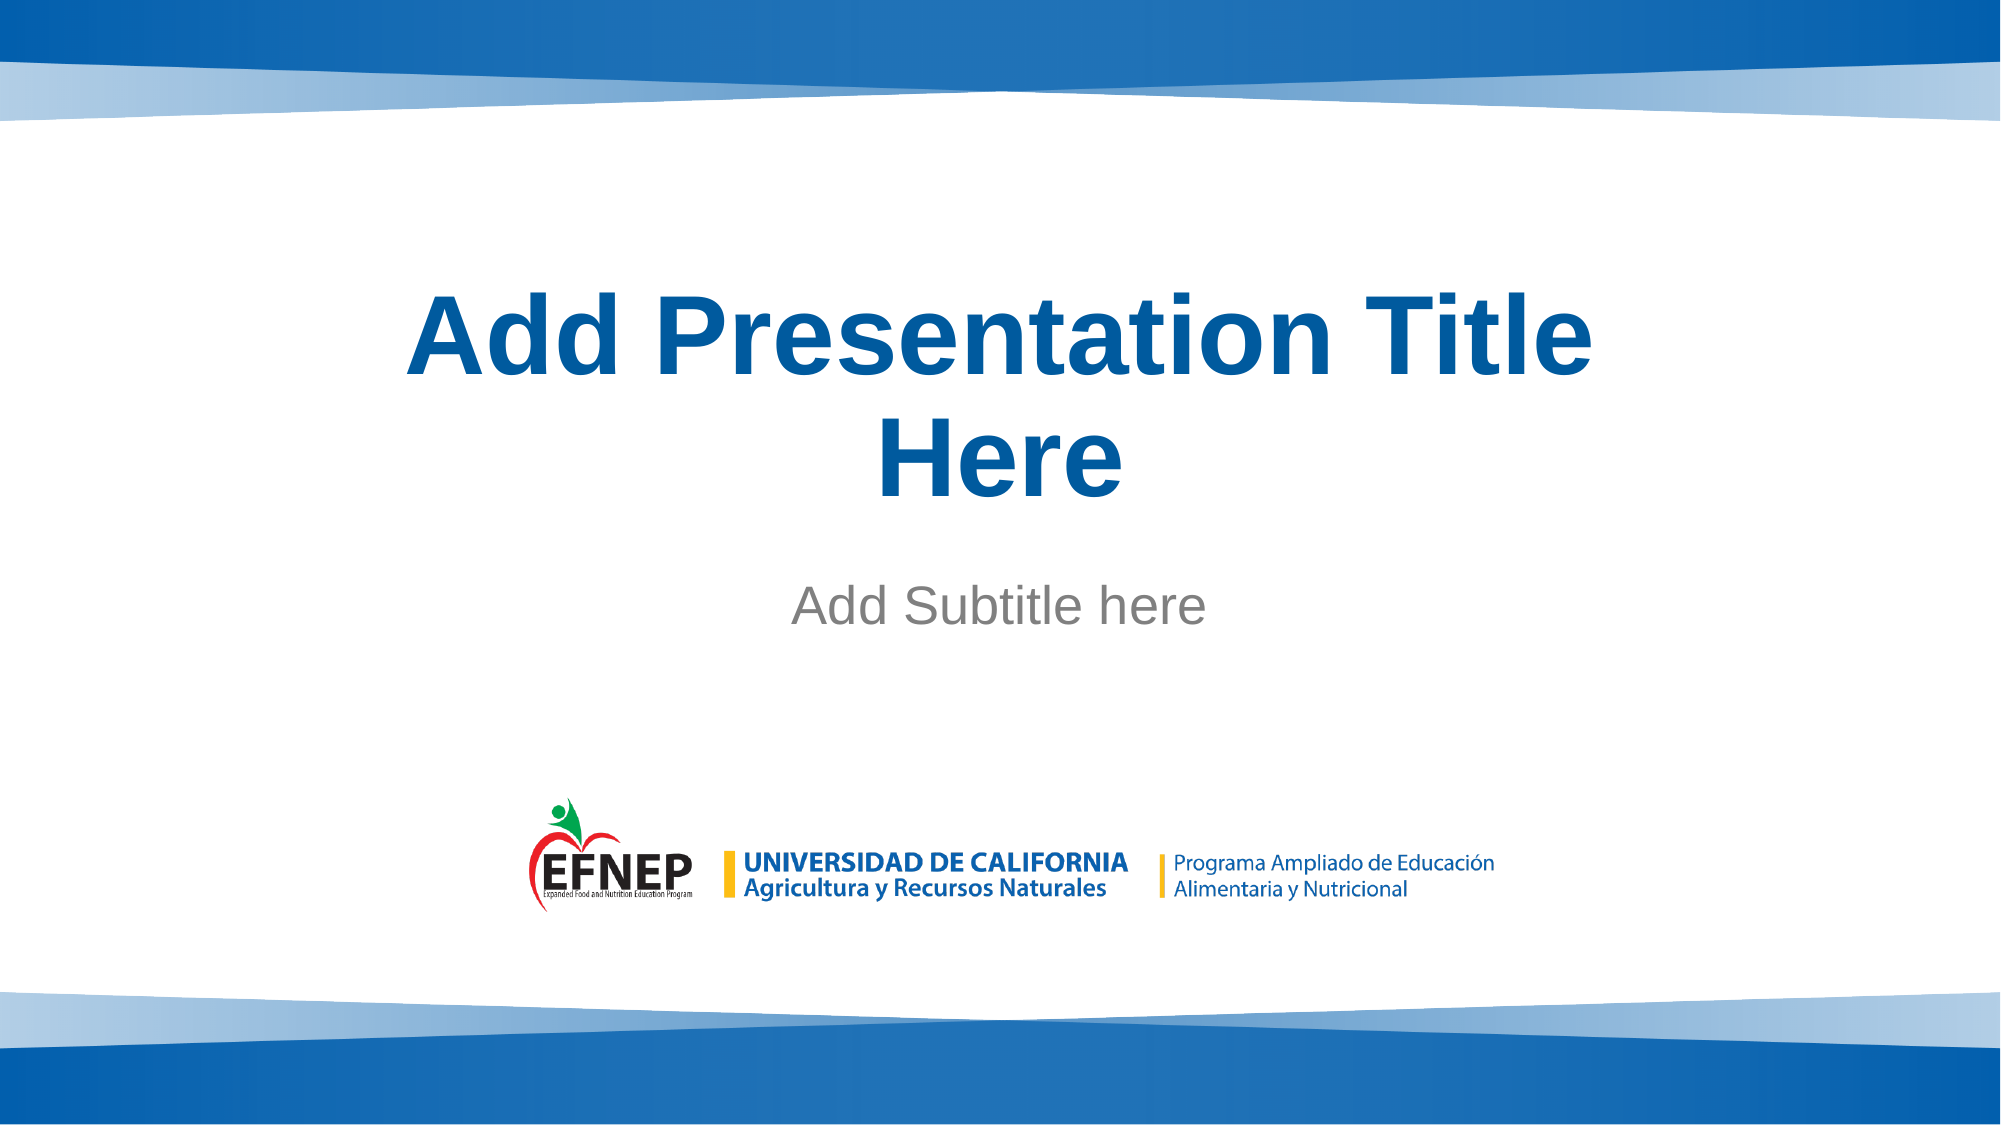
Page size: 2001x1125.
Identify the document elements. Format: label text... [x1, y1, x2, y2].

title Add Presentation Title Here [249, 136, 1750, 529]
picture [0, 0, 2001, 143]
picture [492, 842, 1552, 937]
picture [0, 971, 2001, 1125]
subtitle Add Subtitle here [249, 569, 1750, 842]
